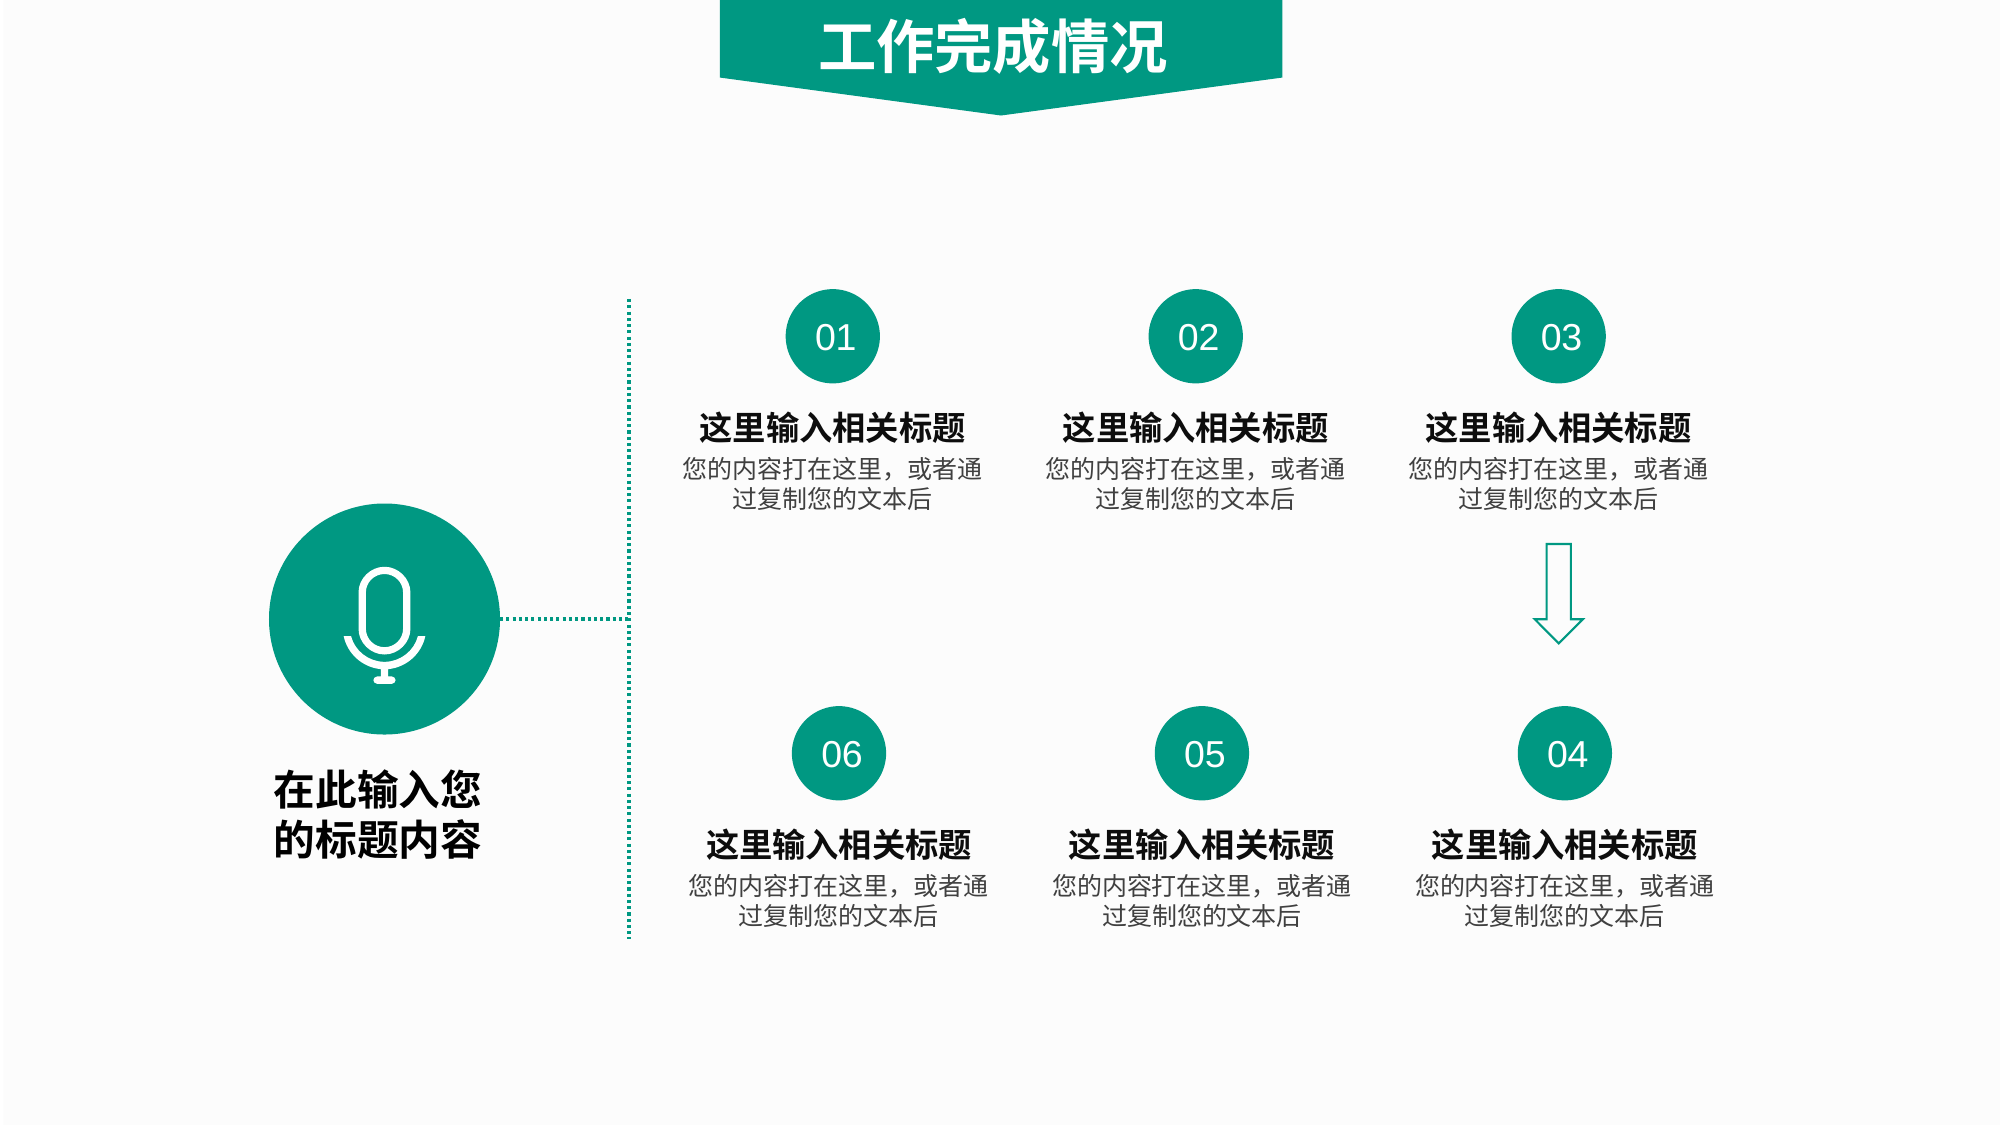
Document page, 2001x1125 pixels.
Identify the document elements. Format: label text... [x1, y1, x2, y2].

text_box [718, 0, 1284, 117]
text_box 工作完成情况 [818, 2, 1191, 88]
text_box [258, 289, 1731, 940]
